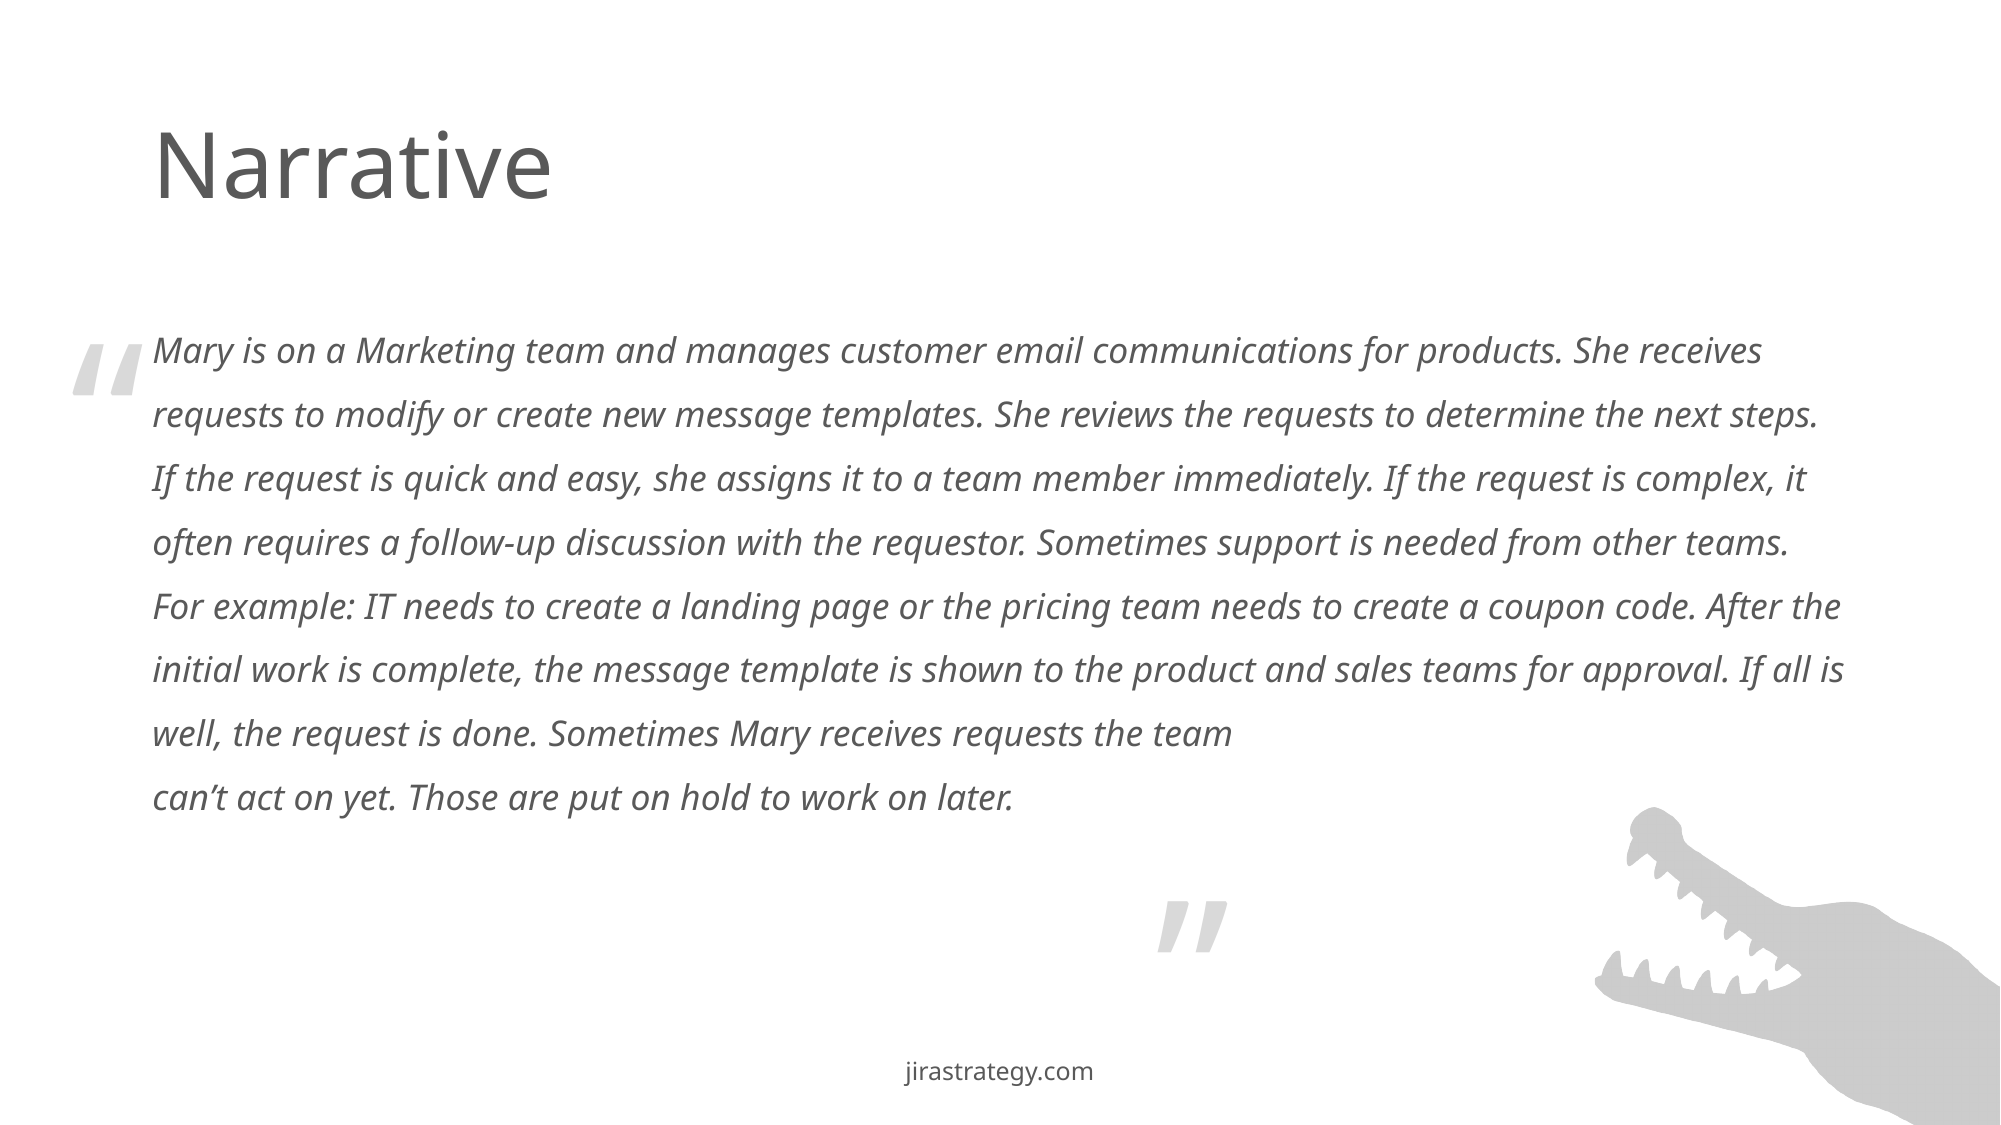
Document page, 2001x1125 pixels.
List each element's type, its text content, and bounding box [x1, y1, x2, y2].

text_box “ [55, 277, 164, 543]
picture [1594, 807, 2000, 1125]
list Mary is on a Marketing team and manages customer email communications for products. She receives requests to modify or create new message templates. She reviews the requests to determine the next steps. If the request is quick and easy, she assigns it to a team member immediately. If the request is complex, it often requires a follow-up discussion with the requestor. Sometimes support is needed from other teams. For example: IT needs to create a landing page or the pricing team needs to create a coupon code. After the initial work is complete, the message template is shown to the product and sales teams for approval. If all is well, the request is done. Sometimes Mary receives requests the team can’t act on yet. Those are put on hold to work on later. [137, 299, 1863, 1014]
footer jirastrategy.com [662, 1042, 1338, 1103]
text_box ” [1140, 834, 1249, 1100]
title Narrative [137, 59, 1863, 278]
